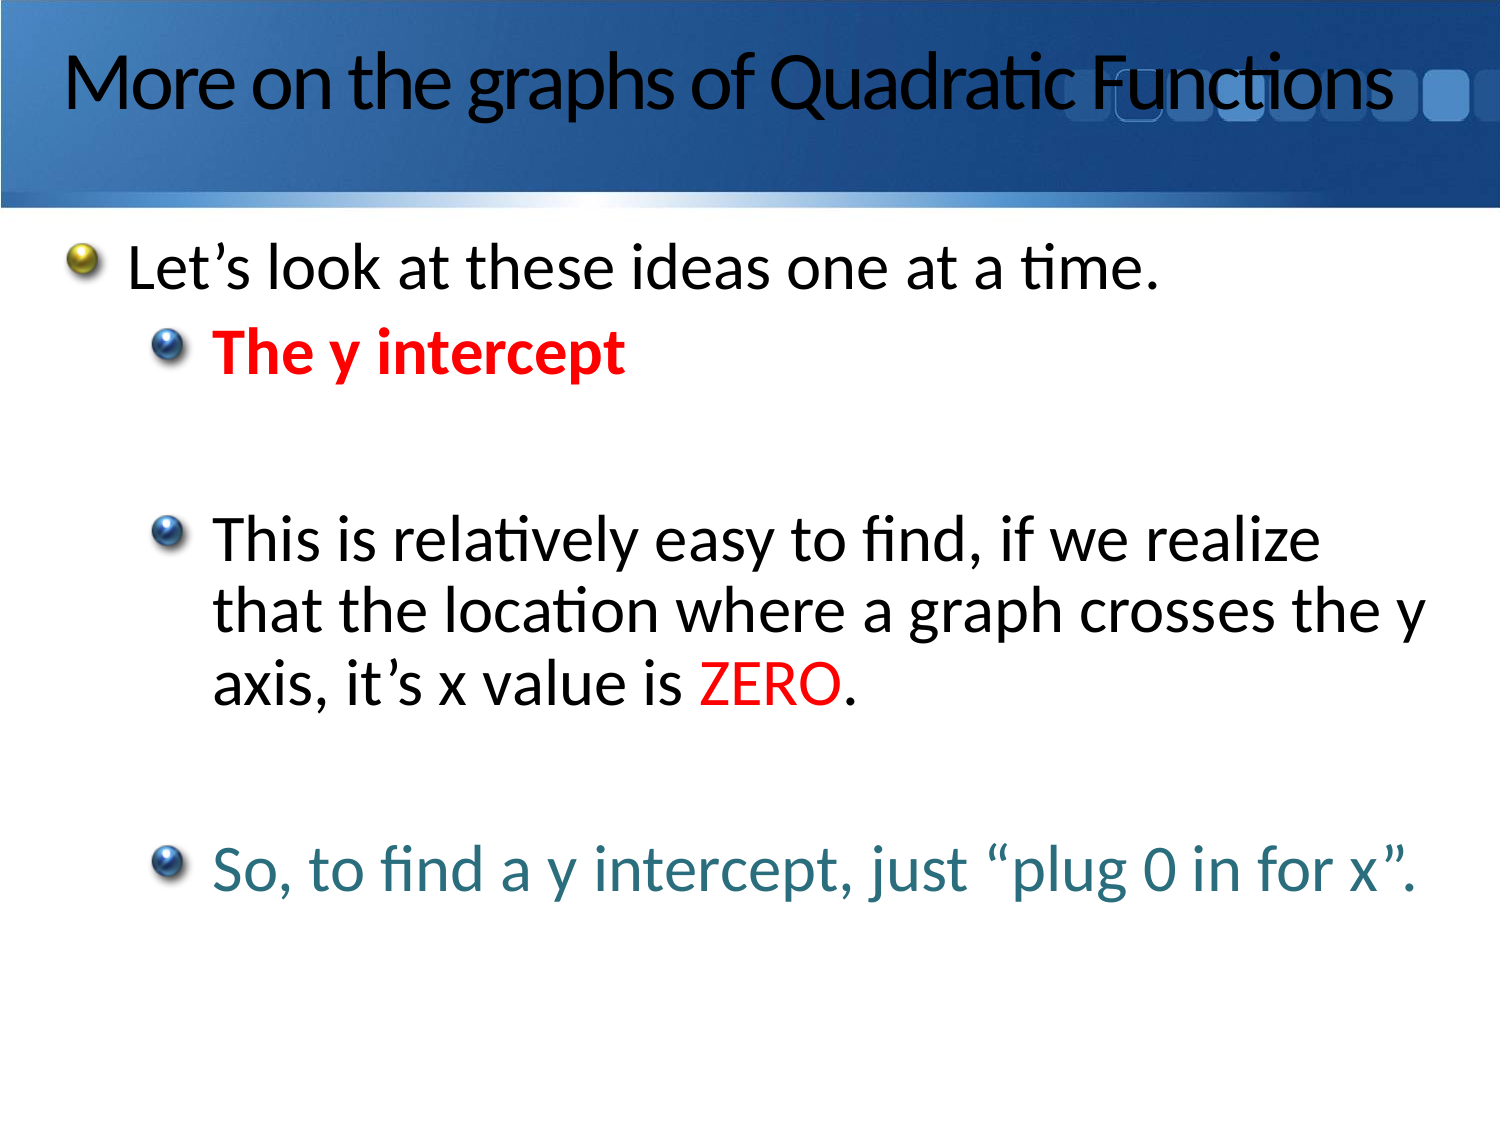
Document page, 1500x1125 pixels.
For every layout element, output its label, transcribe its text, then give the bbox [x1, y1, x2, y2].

title More on the graphs of Quadratic Functions [62, 37, 1438, 129]
picture [0, 0, 1500, 1125]
list Let’s look at these ideas one at a time. The y intercept This is relatively easy to find, if we realize that the location where a graph crosses the y axis, it’s x value is ZERO. So, to find a y intercept, just “plug 0 in for x”. [62, 231, 1438, 983]
